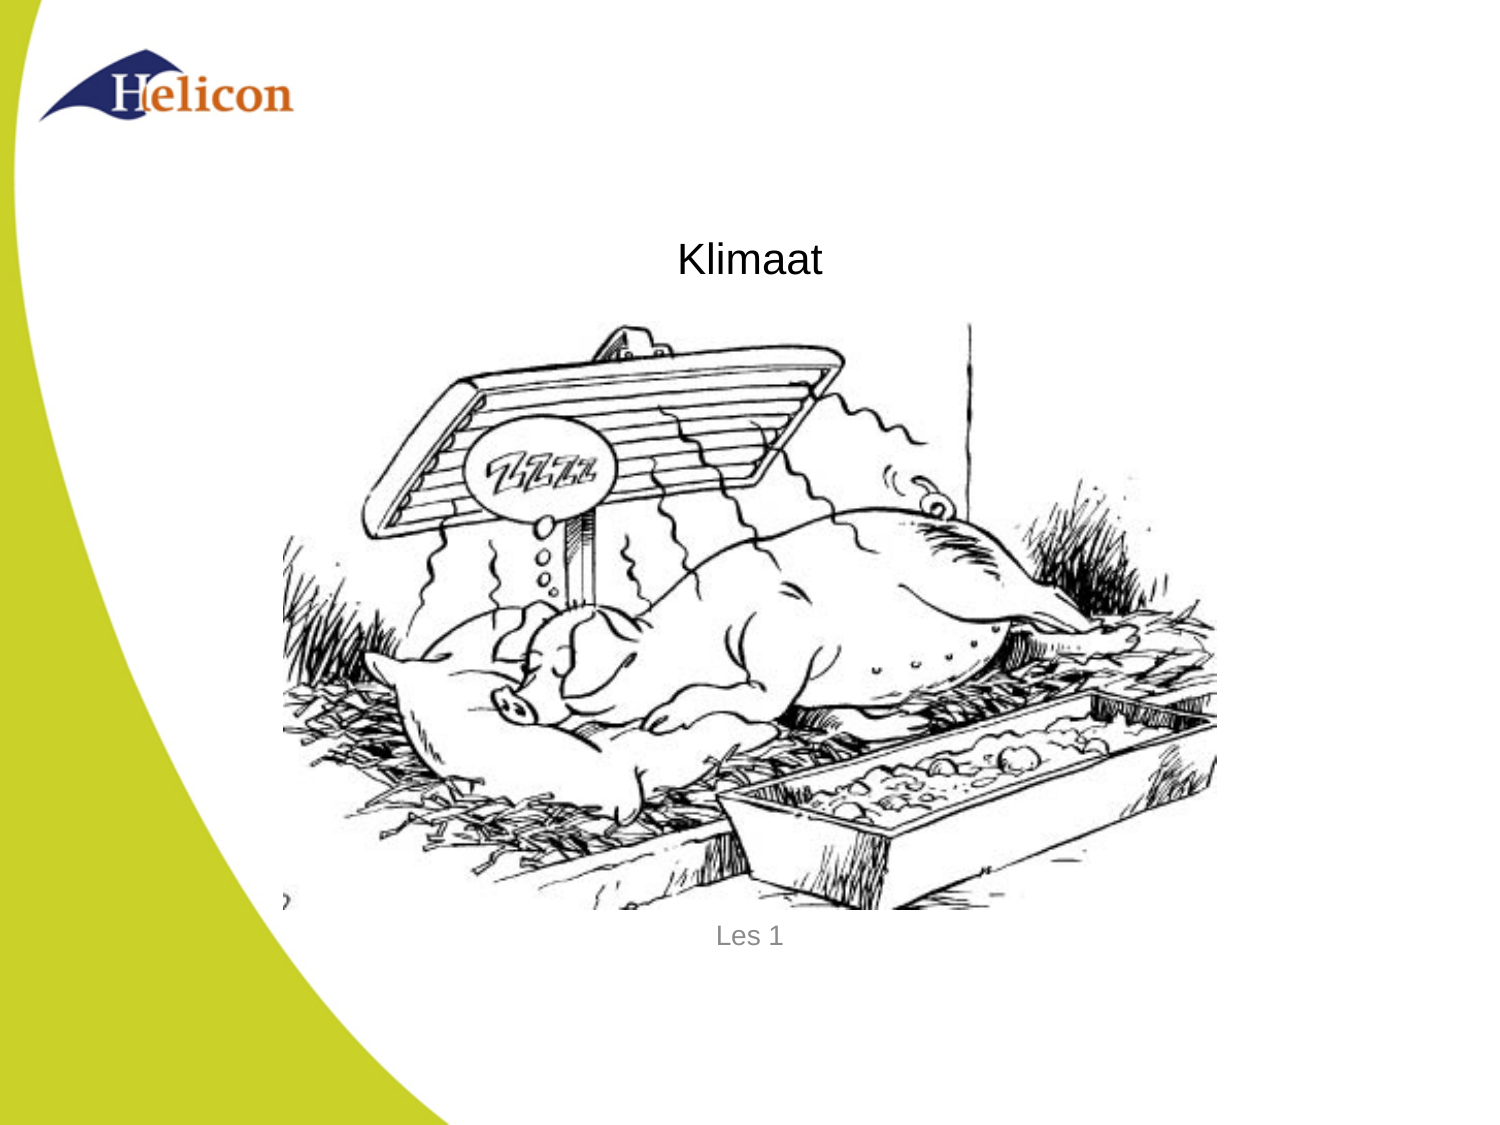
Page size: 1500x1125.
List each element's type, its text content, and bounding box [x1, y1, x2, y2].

title Klimaat [112, 166, 1388, 348]
picture [0, 0, 1500, 1125]
subtitle Les 1 [225, 909, 1275, 1125]
